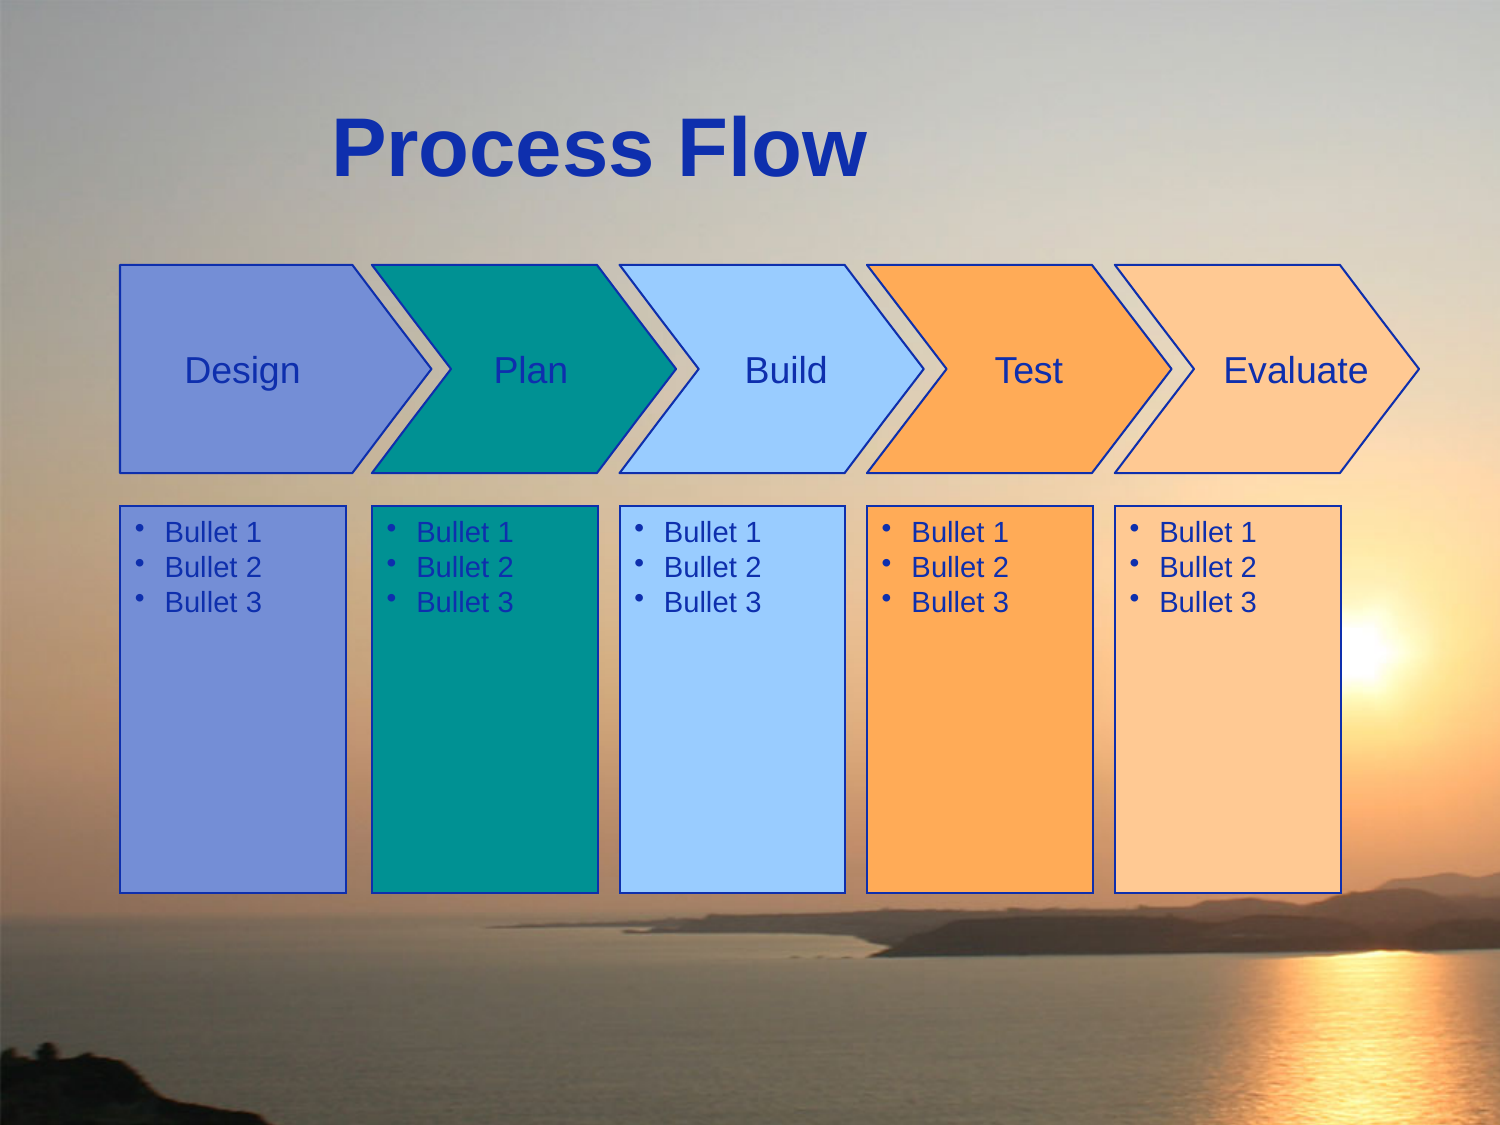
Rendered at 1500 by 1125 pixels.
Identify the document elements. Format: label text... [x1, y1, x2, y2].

text_box Bullet 1 Bullet 2 Bullet 3 [120, 506, 346, 893]
text_box Design [169, 338, 316, 399]
picture [0, 0, 1500, 1125]
text_box Build [729, 338, 843, 399]
text_box Evaluate [1208, 338, 1384, 399]
text_box Plan [478, 338, 584, 399]
text_box Bullet 1 Bullet 2 Bullet 3 [619, 506, 846, 893]
text_box Test [979, 338, 1079, 399]
text_box Bullet 1 Bullet 2 Bullet 3 [866, 506, 1093, 893]
text_box [866, 264, 1172, 474]
title Process Flow [75, 42, 1124, 244]
text_box [619, 264, 924, 474]
text_box Bullet 1 Bullet 2 Bullet 3 [1114, 506, 1341, 893]
text_box [371, 264, 677, 474]
text_box [120, 264, 432, 474]
text_box [1114, 264, 1420, 474]
text_box Bullet 1 Bullet 2 Bullet 3 [371, 506, 598, 893]
